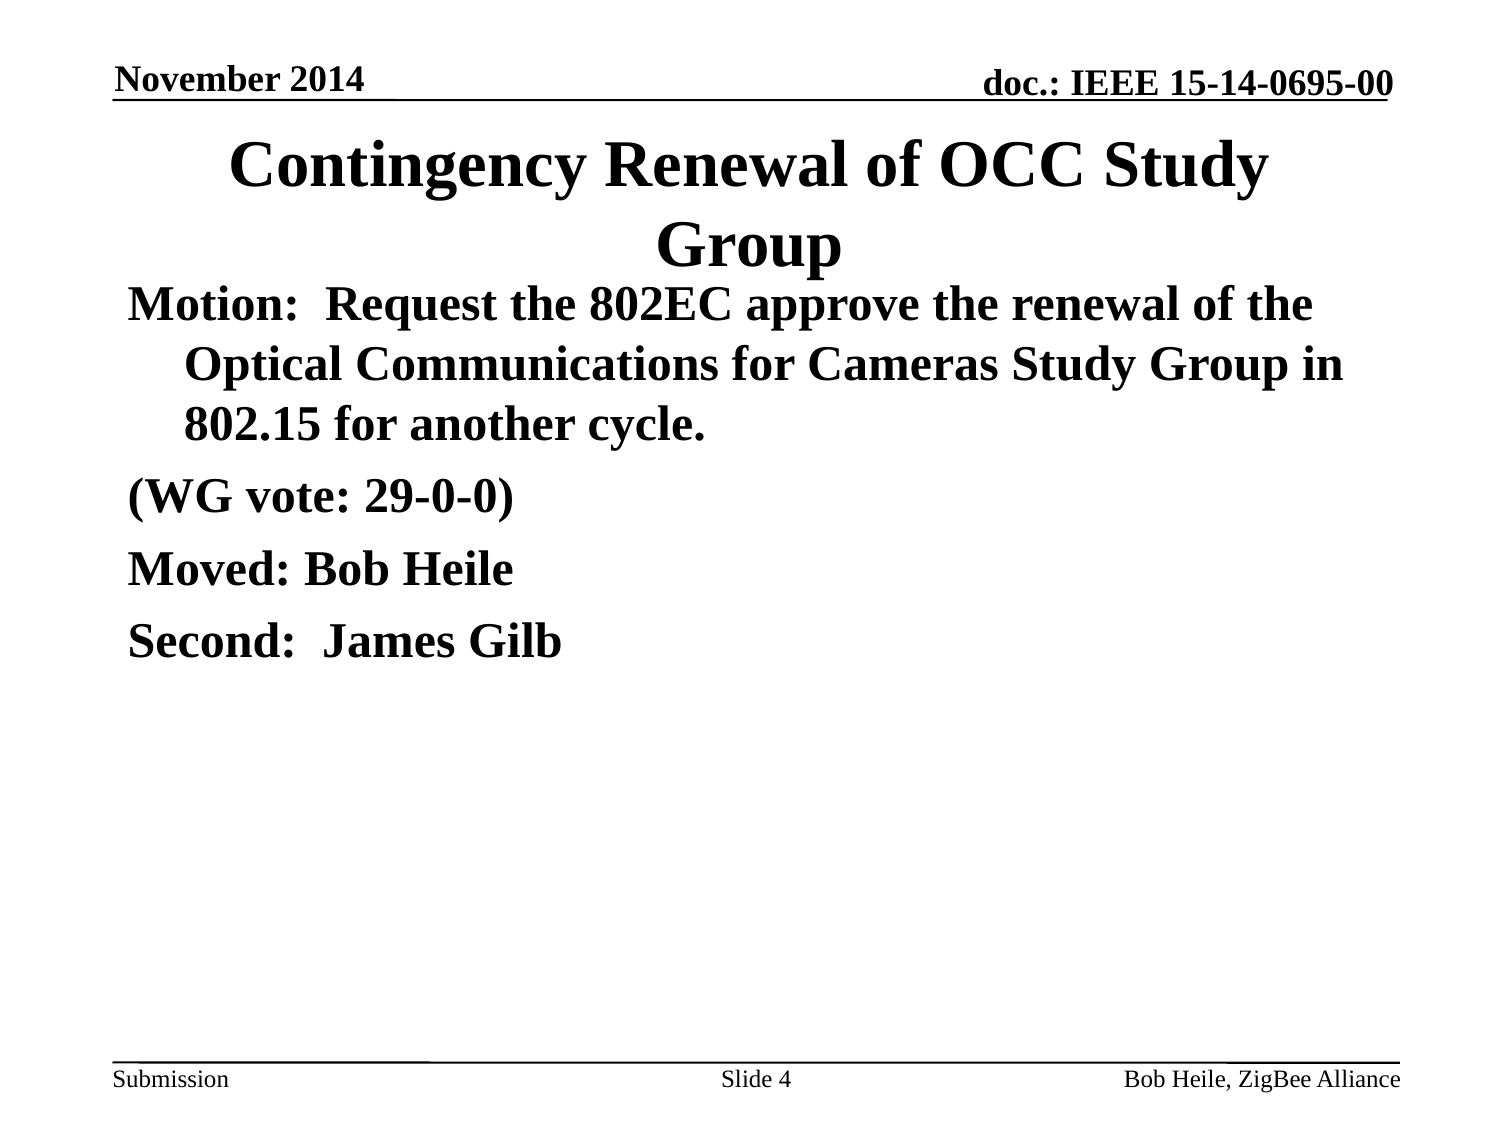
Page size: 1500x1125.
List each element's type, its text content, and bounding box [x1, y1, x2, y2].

title Contingency Renewal of OCC Study Group [112, 112, 1388, 262]
slide_number Slide 4 [712, 1061, 800, 1123]
footer Bob Heile, ZigBee Alliance [878, 1061, 1402, 1093]
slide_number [114, 54, 423, 100]
list Motion: Request the 802EC approve the renewal of the Optical Communications for Cameras Study Group in 802.15 for another cycle. (WG vote: 29-0-0) Moved: Bob Heile Second: James Gilb [112, 262, 1388, 938]
